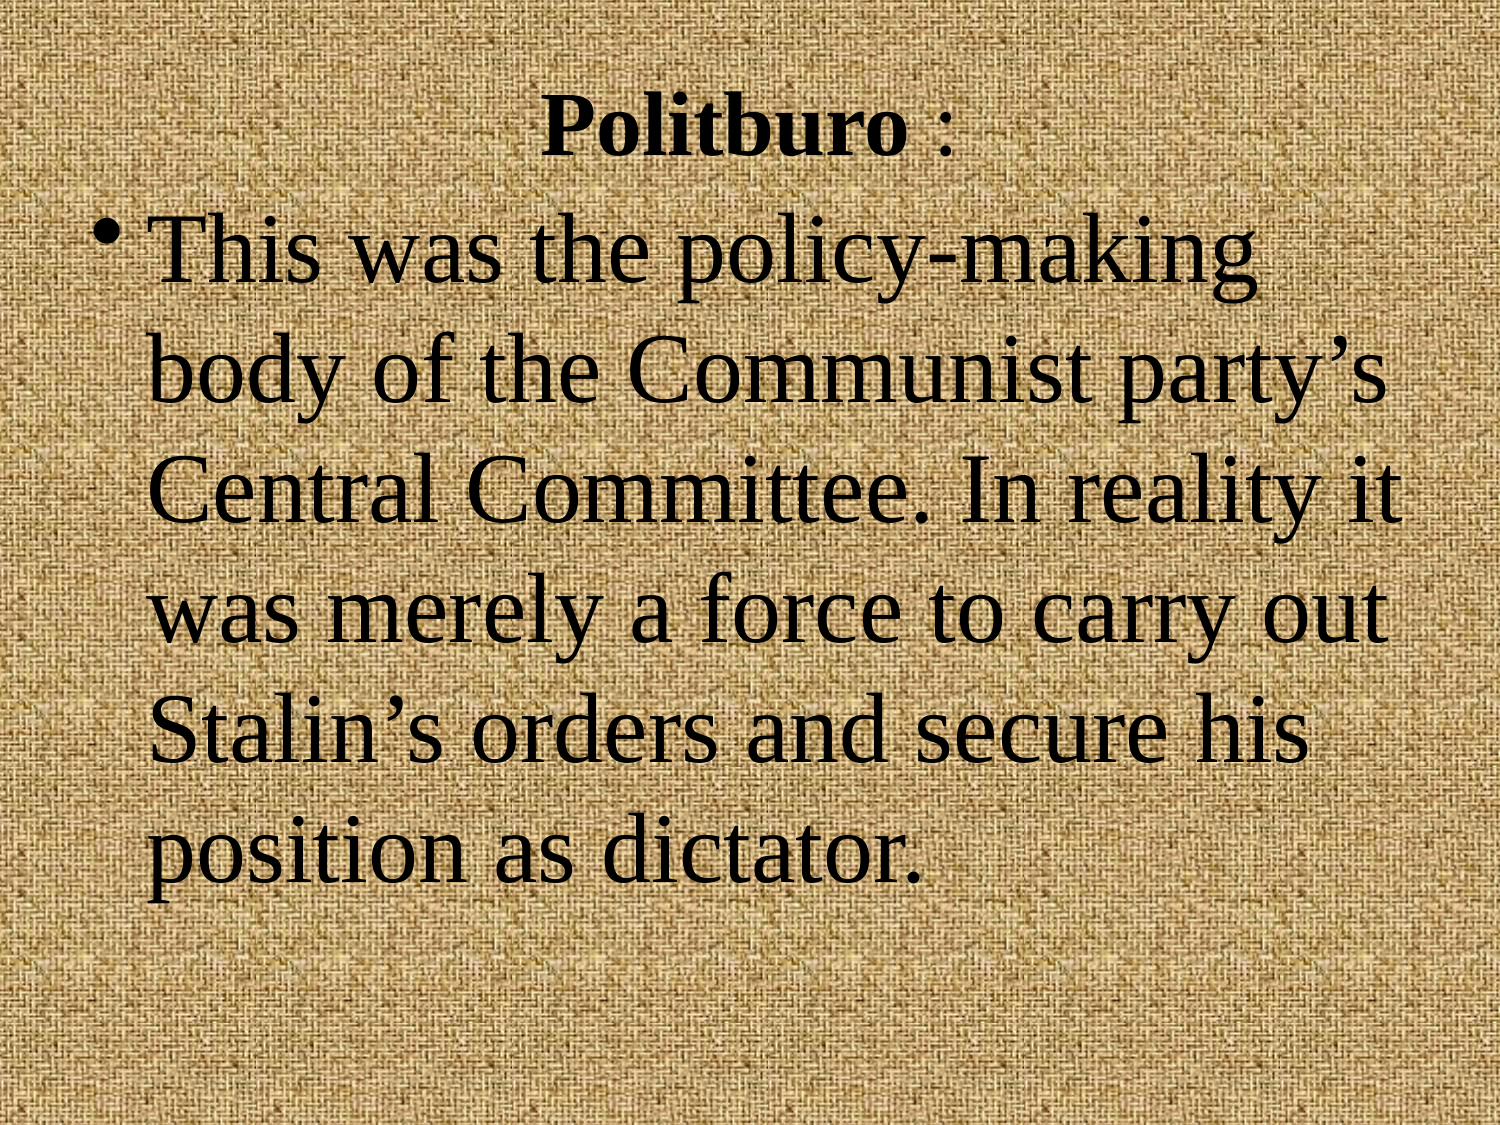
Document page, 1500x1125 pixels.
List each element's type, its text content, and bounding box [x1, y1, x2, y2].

list This was the policy-making body of the Communist party’s Central Committee. In reality it was merely a force to carry out Stalin’s orders and secure his position as dictator. [74, 174, 1426, 1001]
picture [0, 0, 1500, 1125]
title Politburo : [74, 37, 1426, 174]
